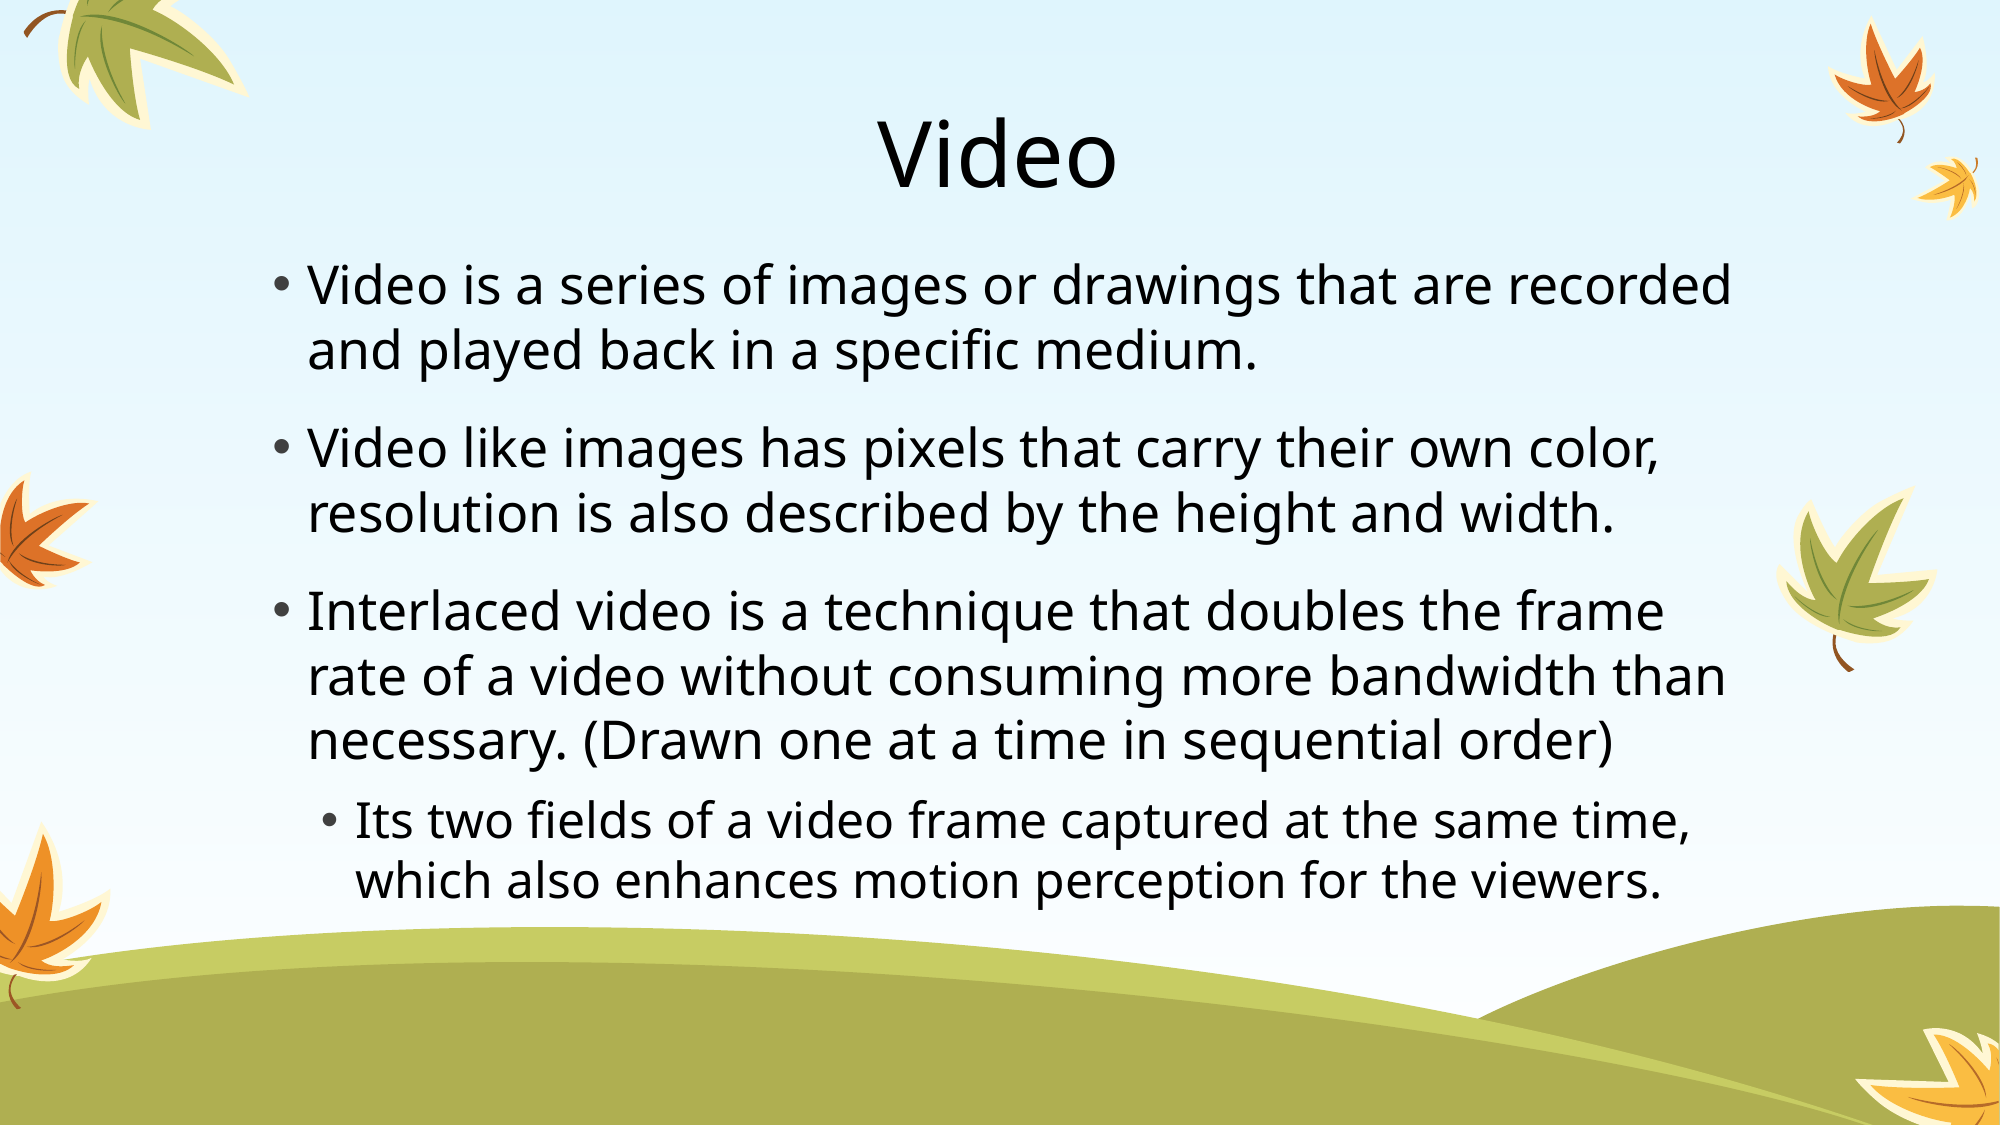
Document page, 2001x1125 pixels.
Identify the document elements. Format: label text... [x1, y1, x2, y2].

title Video [249, 12, 1749, 216]
list Video is a series of images or drawings that are recorded and played back in a specific medium. Video like images has pixels that carry their own color, resolution is also described by the height and width. Interlaced video is a technique that doubles the frame rate of a video without consuming more bandwidth than necessary. (Drawn one at a time in sequential order) Its two fields of a video frame captured at the same time, which also enhances motion perception for the viewers. [250, 243, 1750, 925]
